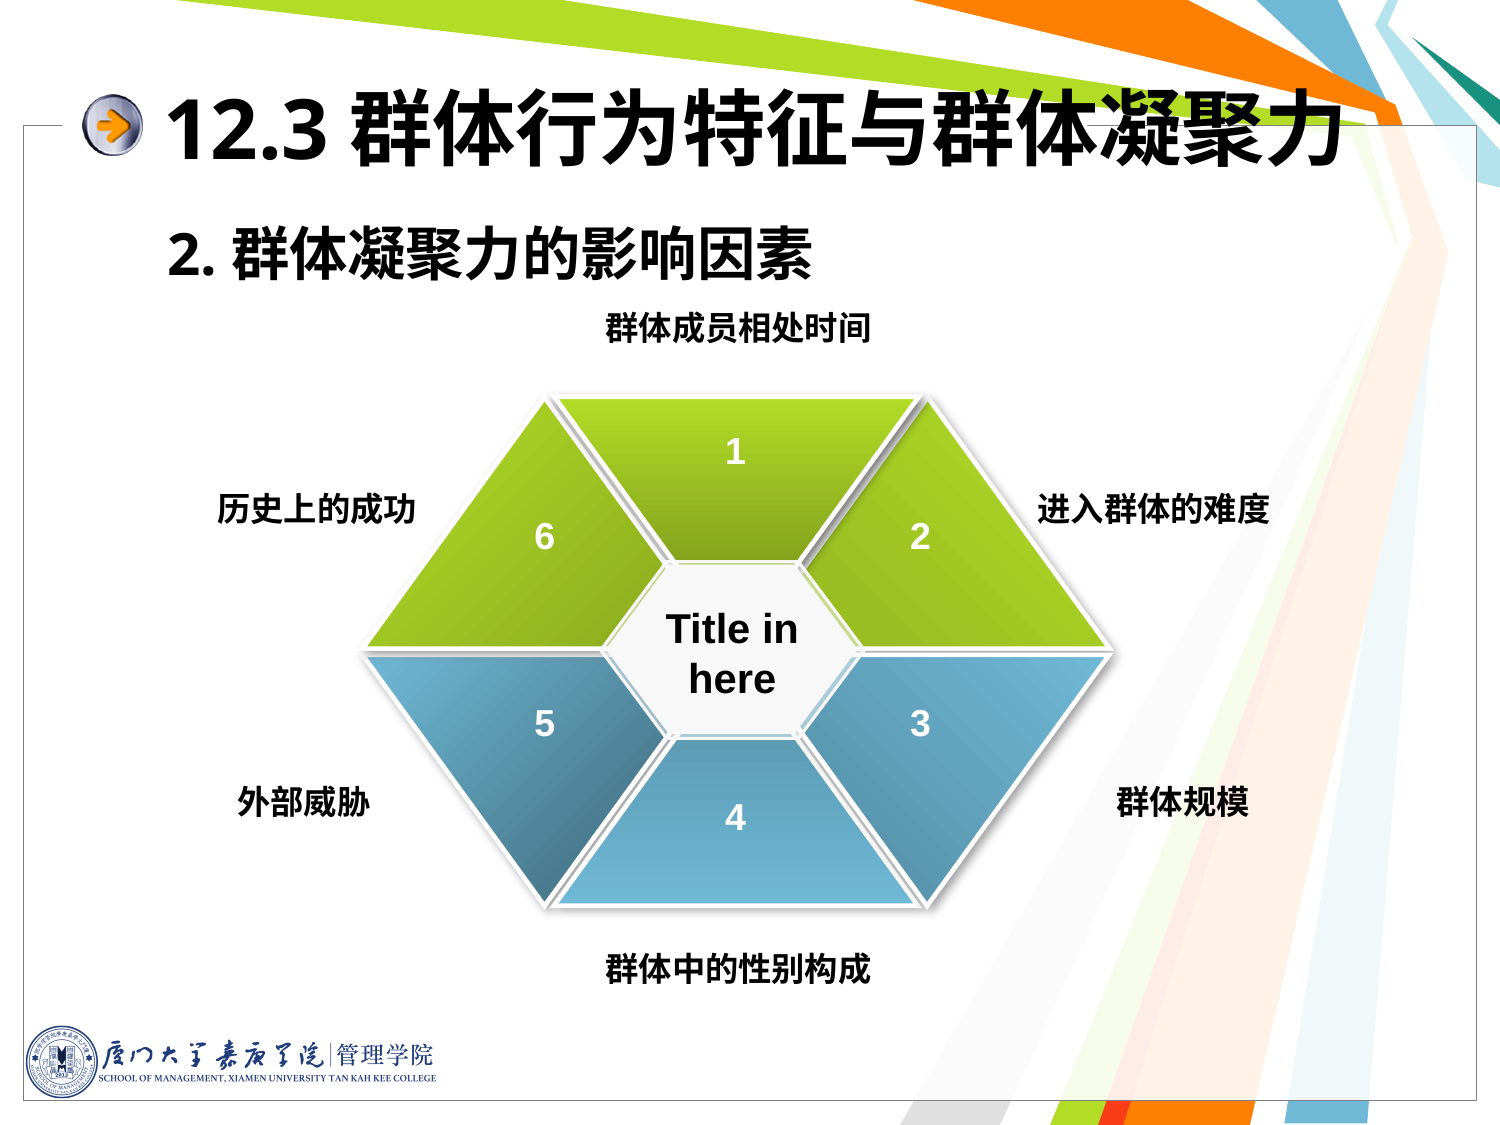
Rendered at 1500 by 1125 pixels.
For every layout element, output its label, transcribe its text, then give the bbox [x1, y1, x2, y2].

picture [82, 94, 143, 156]
text_box [554, 396, 919, 560]
picture [24, 1024, 438, 1100]
text_box [553, 789, 918, 906]
text_box 1 [637, 419, 834, 480]
text_box [643, 533, 662, 560]
text_box 群体中的性别构成 [537, 921, 940, 996]
text_box 4 [637, 785, 834, 846]
text_box 2.群体凝聚力的影响因素 [152, 220, 829, 295]
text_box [600, 561, 865, 739]
text_box [857, 397, 987, 504]
text_box 5 [446, 691, 643, 752]
text_box 6 [446, 504, 643, 565]
text_box 历史上的成功 [150, 460, 484, 536]
text_box 外部威胁 [137, 753, 471, 829]
text_box [362, 536, 596, 649]
text_box [641, 746, 831, 785]
text_box 群体成员相处时间 [537, 299, 940, 355]
text_box [484, 397, 622, 504]
text_box 进入群体的难度 [987, 460, 1321, 536]
text_box 2 [822, 504, 1019, 565]
text_box [811, 654, 1110, 906]
text_box [868, 536, 1110, 649]
text_box [362, 654, 661, 906]
title 12.3群体行为特征与群体凝聚力 [148, 32, 1450, 220]
text_box 群体规模 [1016, 753, 1350, 829]
text_box 3 [822, 691, 1019, 752]
